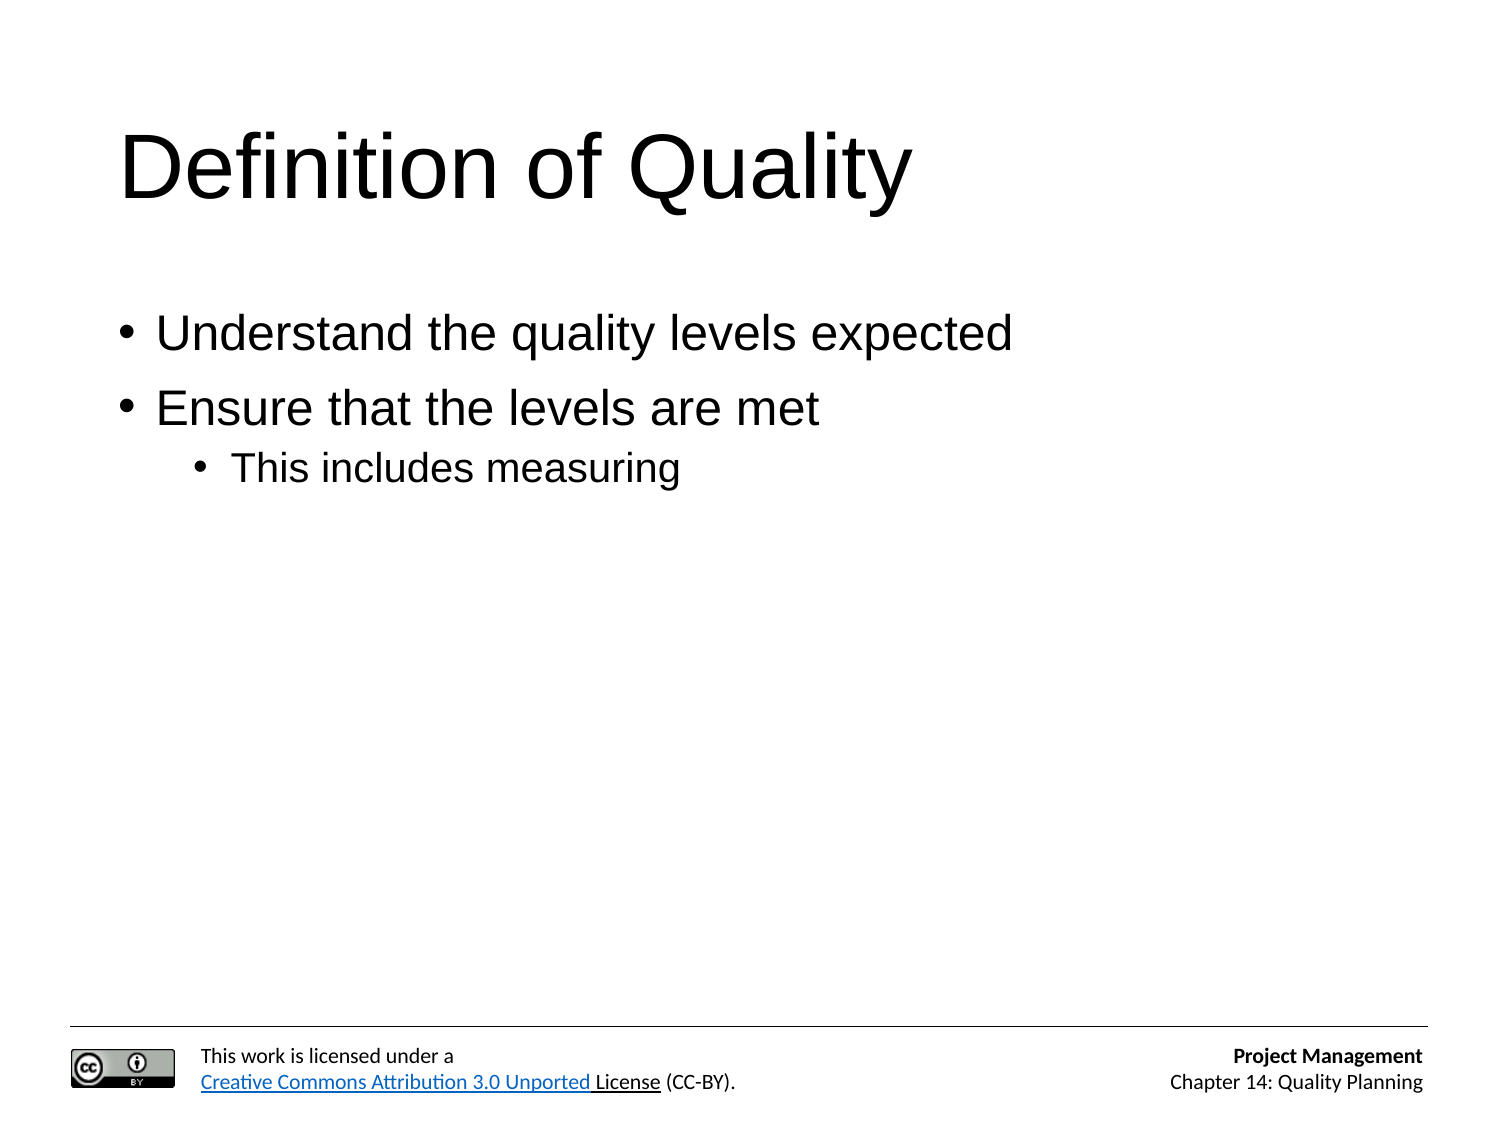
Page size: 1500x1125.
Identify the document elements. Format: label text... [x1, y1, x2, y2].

list Understand the quality levels expected Ensure that the levels are met This includes measuring [103, 299, 1397, 1014]
title Definition of Quality [103, 59, 1397, 278]
picture [71, 1049, 175, 1088]
